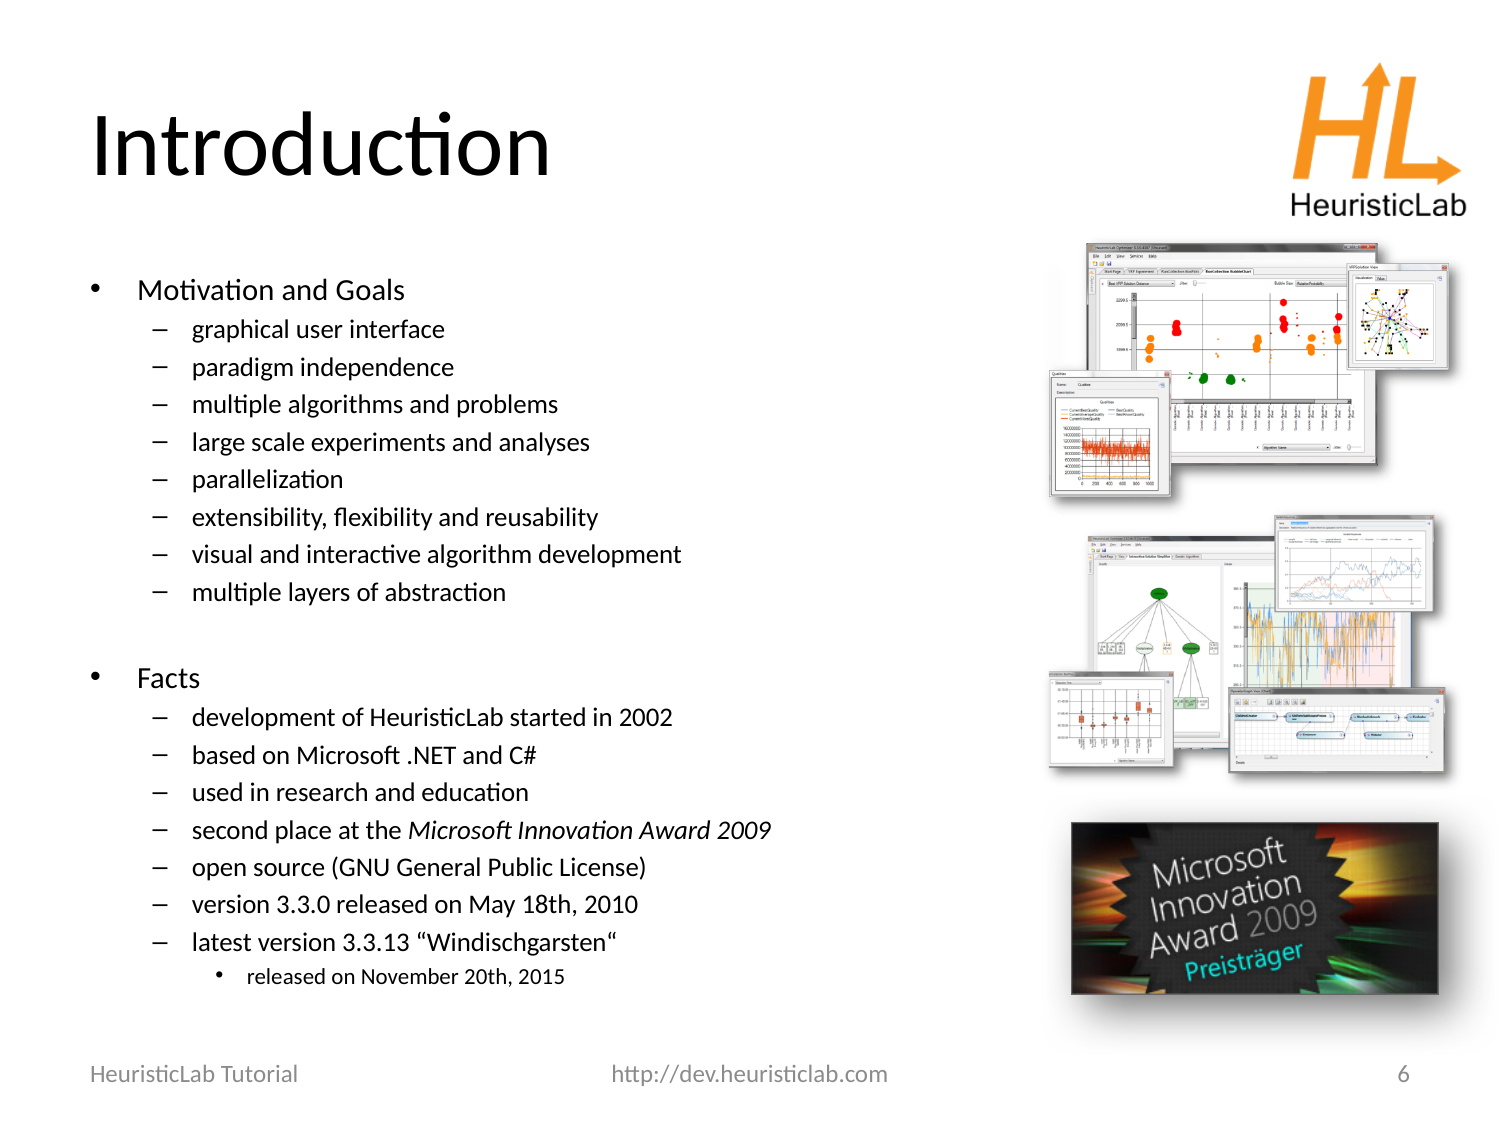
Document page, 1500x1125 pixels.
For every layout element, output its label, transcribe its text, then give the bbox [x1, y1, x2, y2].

picture [1070, 822, 1439, 995]
title Introduction [75, 45, 1282, 233]
picture [1037, 27, 1474, 795]
slide_number 6 [1074, 1042, 1425, 1103]
slide_number HeuristicLab Tutorial [75, 1042, 425, 1103]
footer http://dev.heuristiclab.com [512, 1042, 988, 1103]
list Motivation and Goals graphical user interface paradigm independence multiple algorithms and problems large scale experiments and analyses parallelization extensibility, flexibility and reusability visual and interactive algorithm development multiple layers of abstraction Facts development of HeuristicLab started in 2002 based on Microsoft .NET and C# used in research and education second place at the Microsoft Innovation Award 2009 open source (GNU General Public License) version 3.3.0 released on May 18th, 2010 latest version 3.3.13 “Windischgarsten“ released on November 20th, 2015 [75, 262, 1099, 1005]
